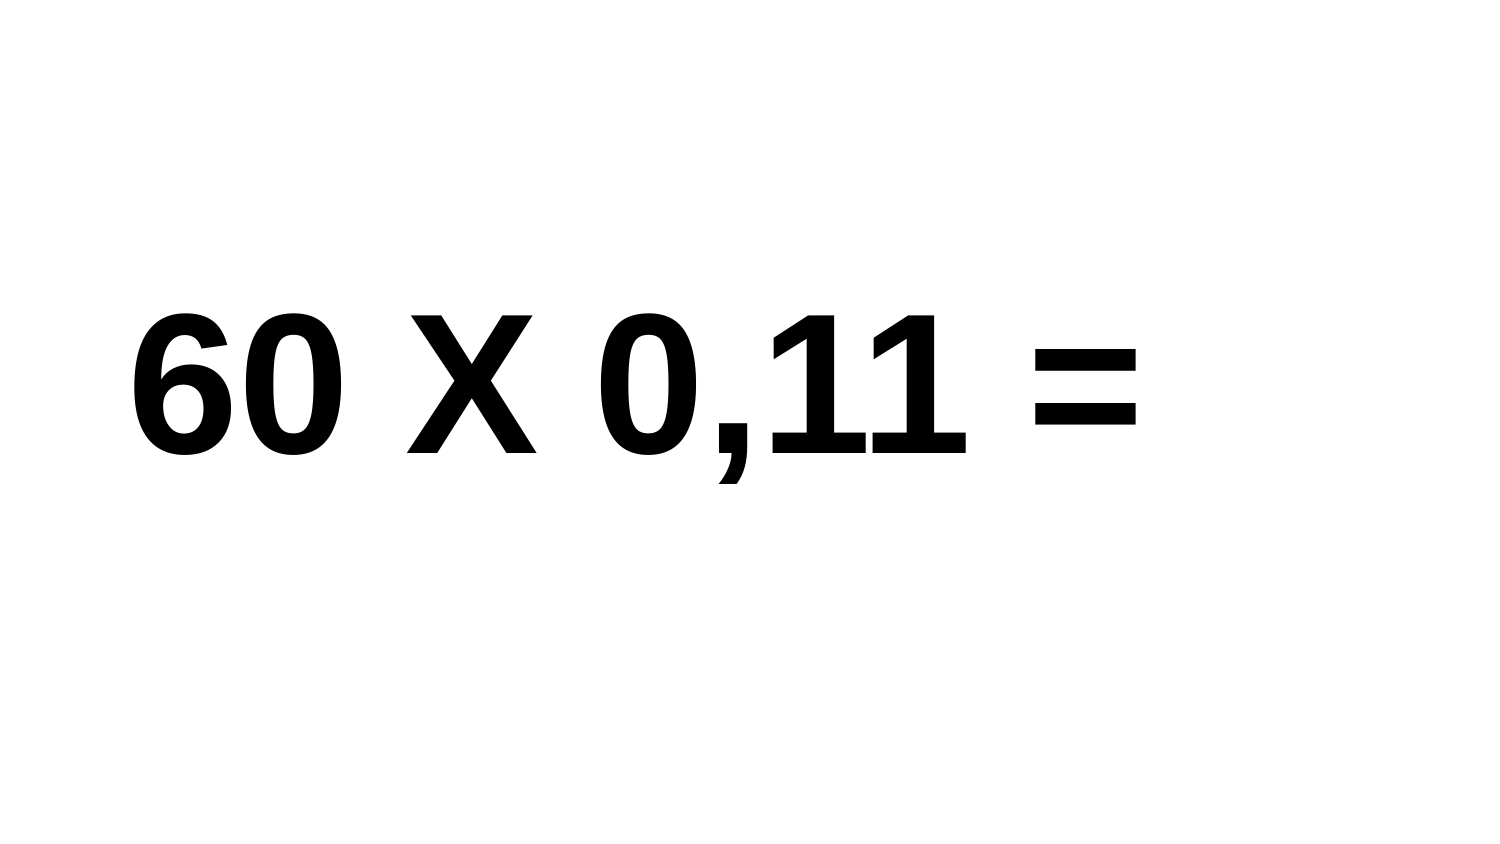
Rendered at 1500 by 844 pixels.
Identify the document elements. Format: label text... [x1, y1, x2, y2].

text_box 60 X 0,11 = [112, 318, 1388, 509]
